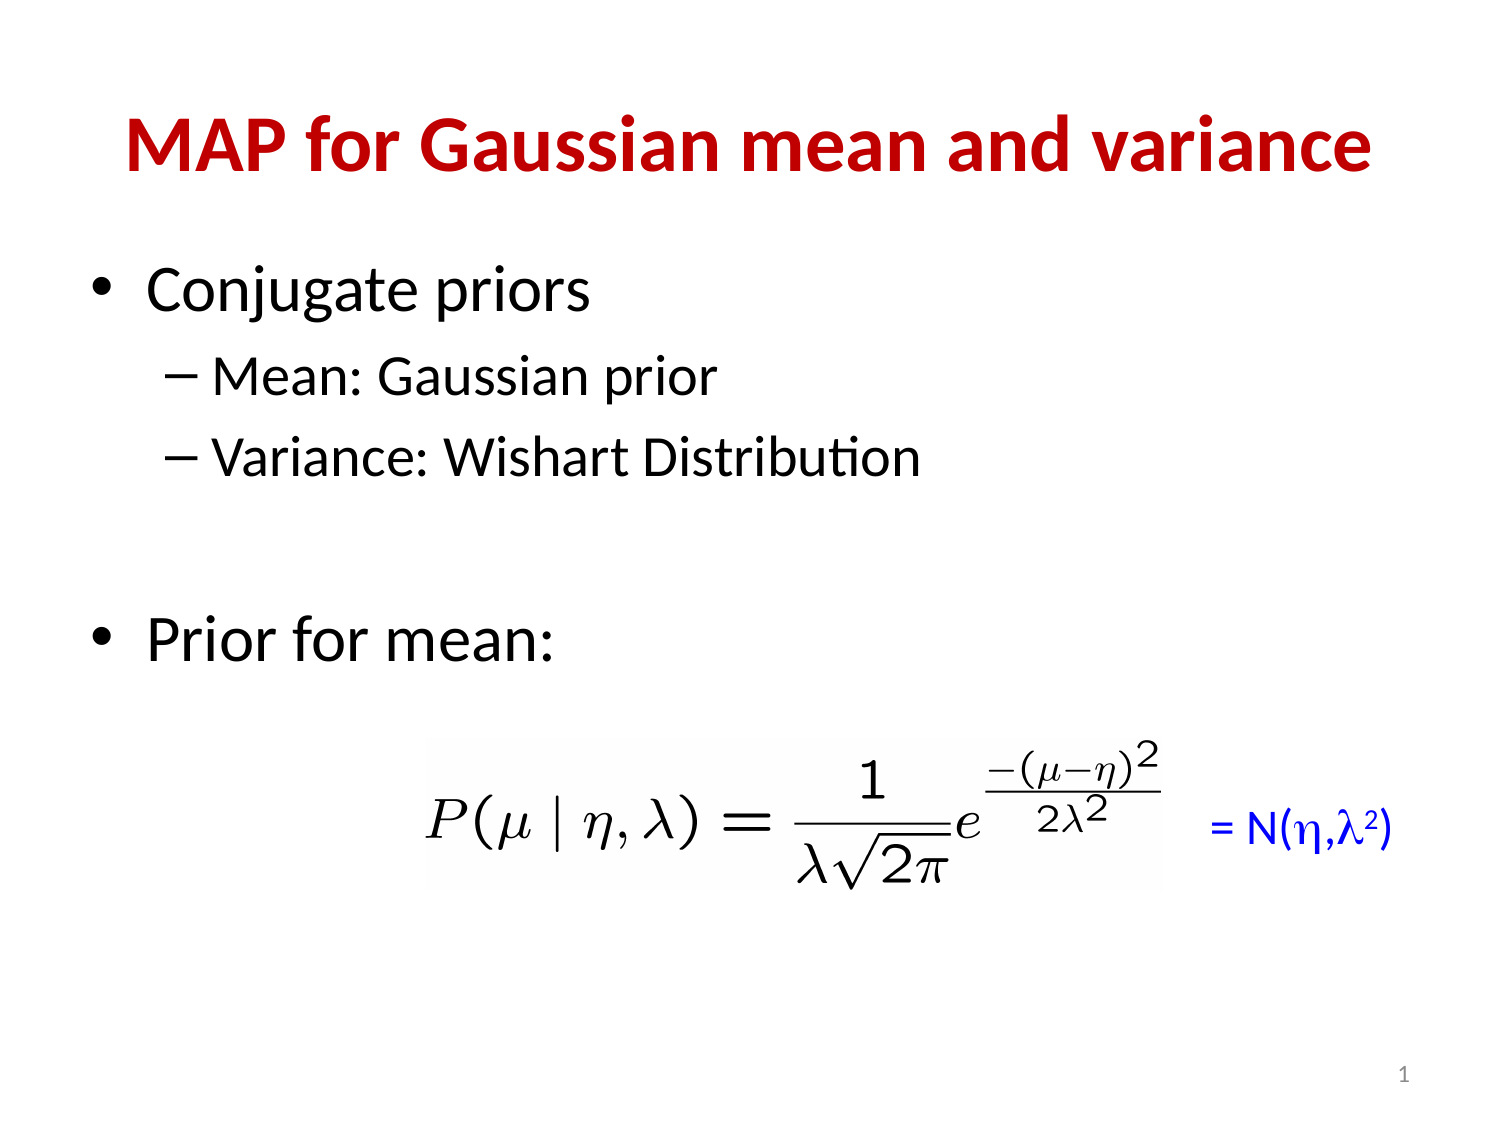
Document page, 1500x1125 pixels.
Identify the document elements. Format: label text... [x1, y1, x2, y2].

picture [424, 737, 1163, 891]
text_box = N(h,l2) [1195, 786, 1409, 862]
text_box Conjugate priors Mean: Gaussian prior Variance: Wishart Distribution Prior for mean: [74, 237, 1425, 1100]
title MAP for Gaussian mean and variance [75, 45, 1425, 233]
